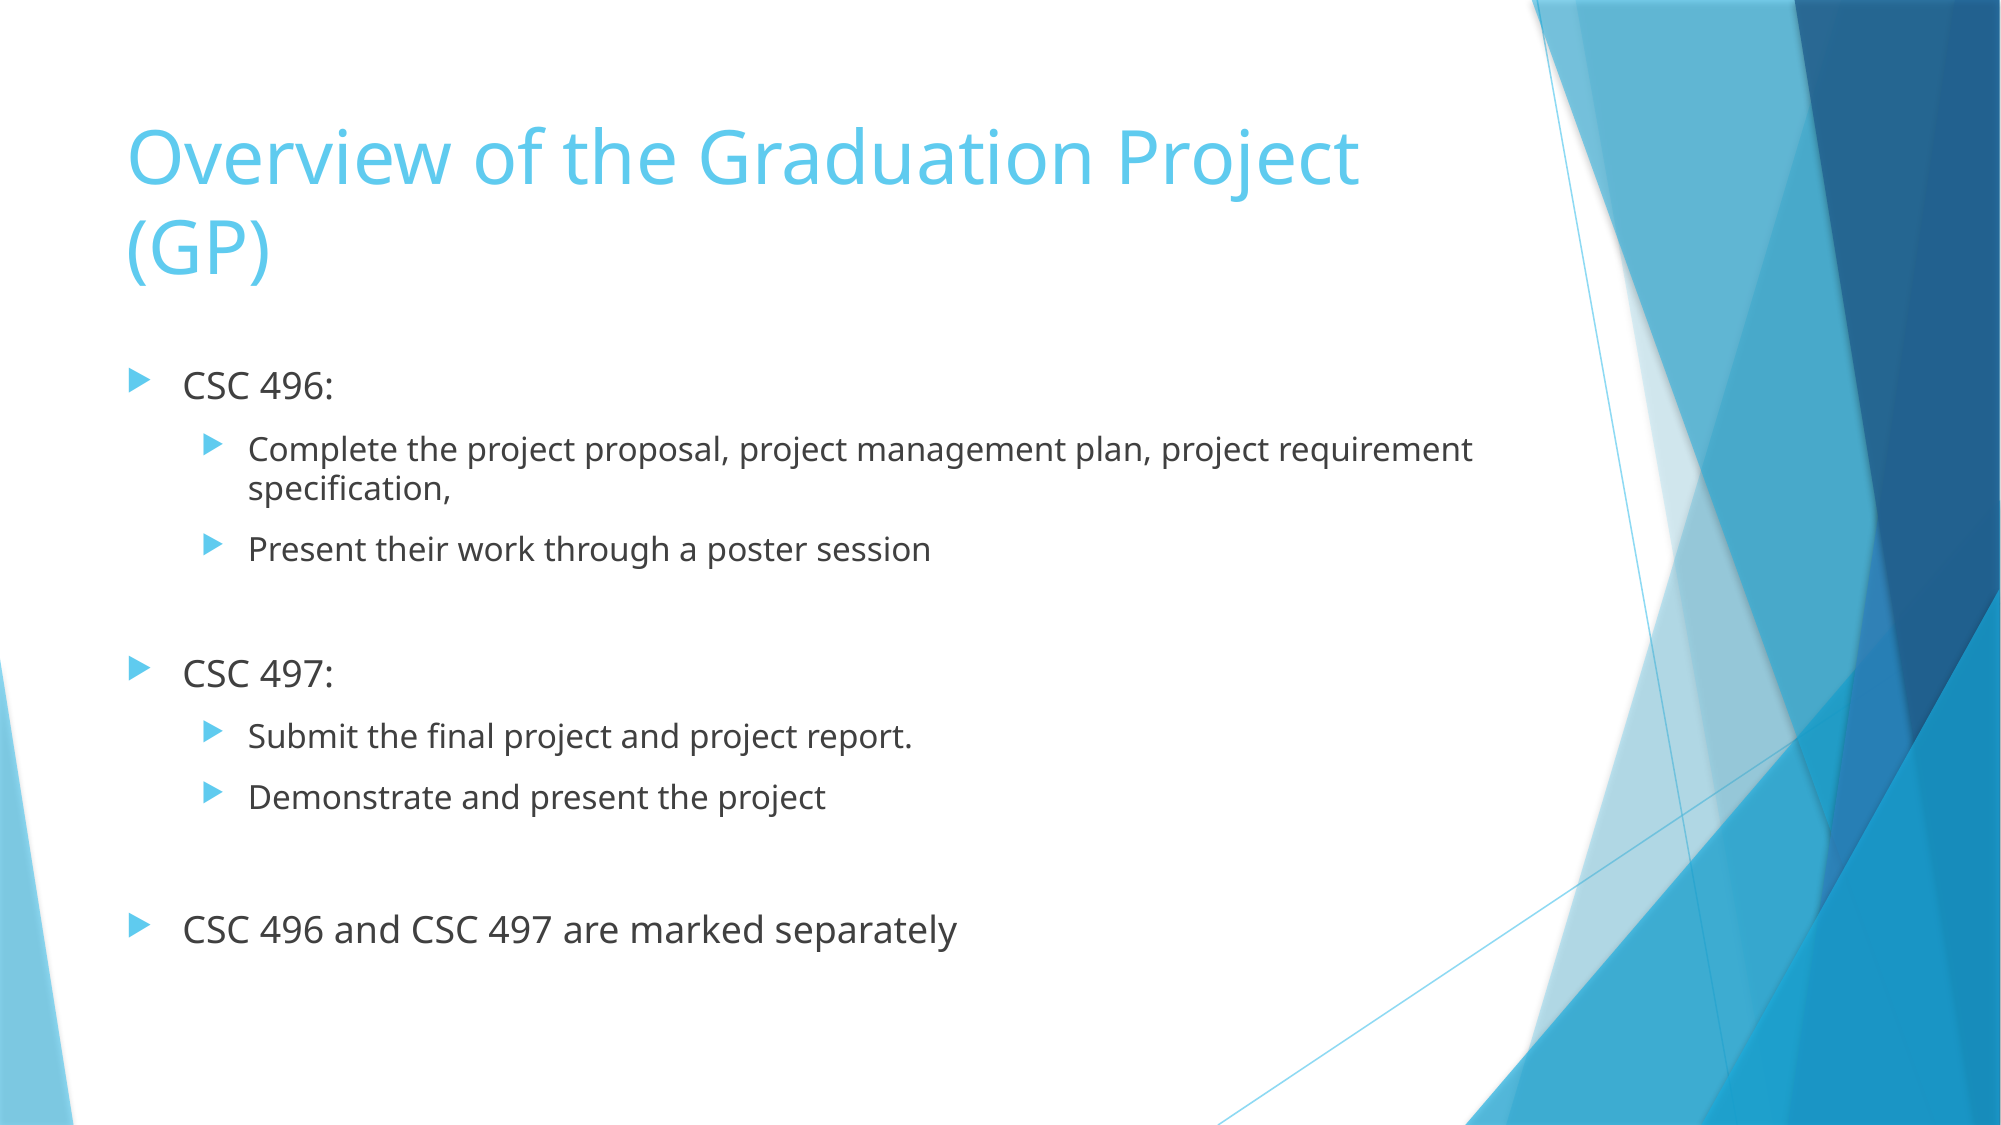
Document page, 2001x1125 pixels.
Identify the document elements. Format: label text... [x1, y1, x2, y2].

title Overview of the Graduation Project (GP) [111, 101, 1522, 319]
list CSC 496: Complete the project proposal, project management plan, project requirement specification, Present their work through a poster session CSC 497: Submit the final project and project report. Demonstrate and present the project CSC 496 and CSC 497 are marked separately [111, 354, 1522, 992]
